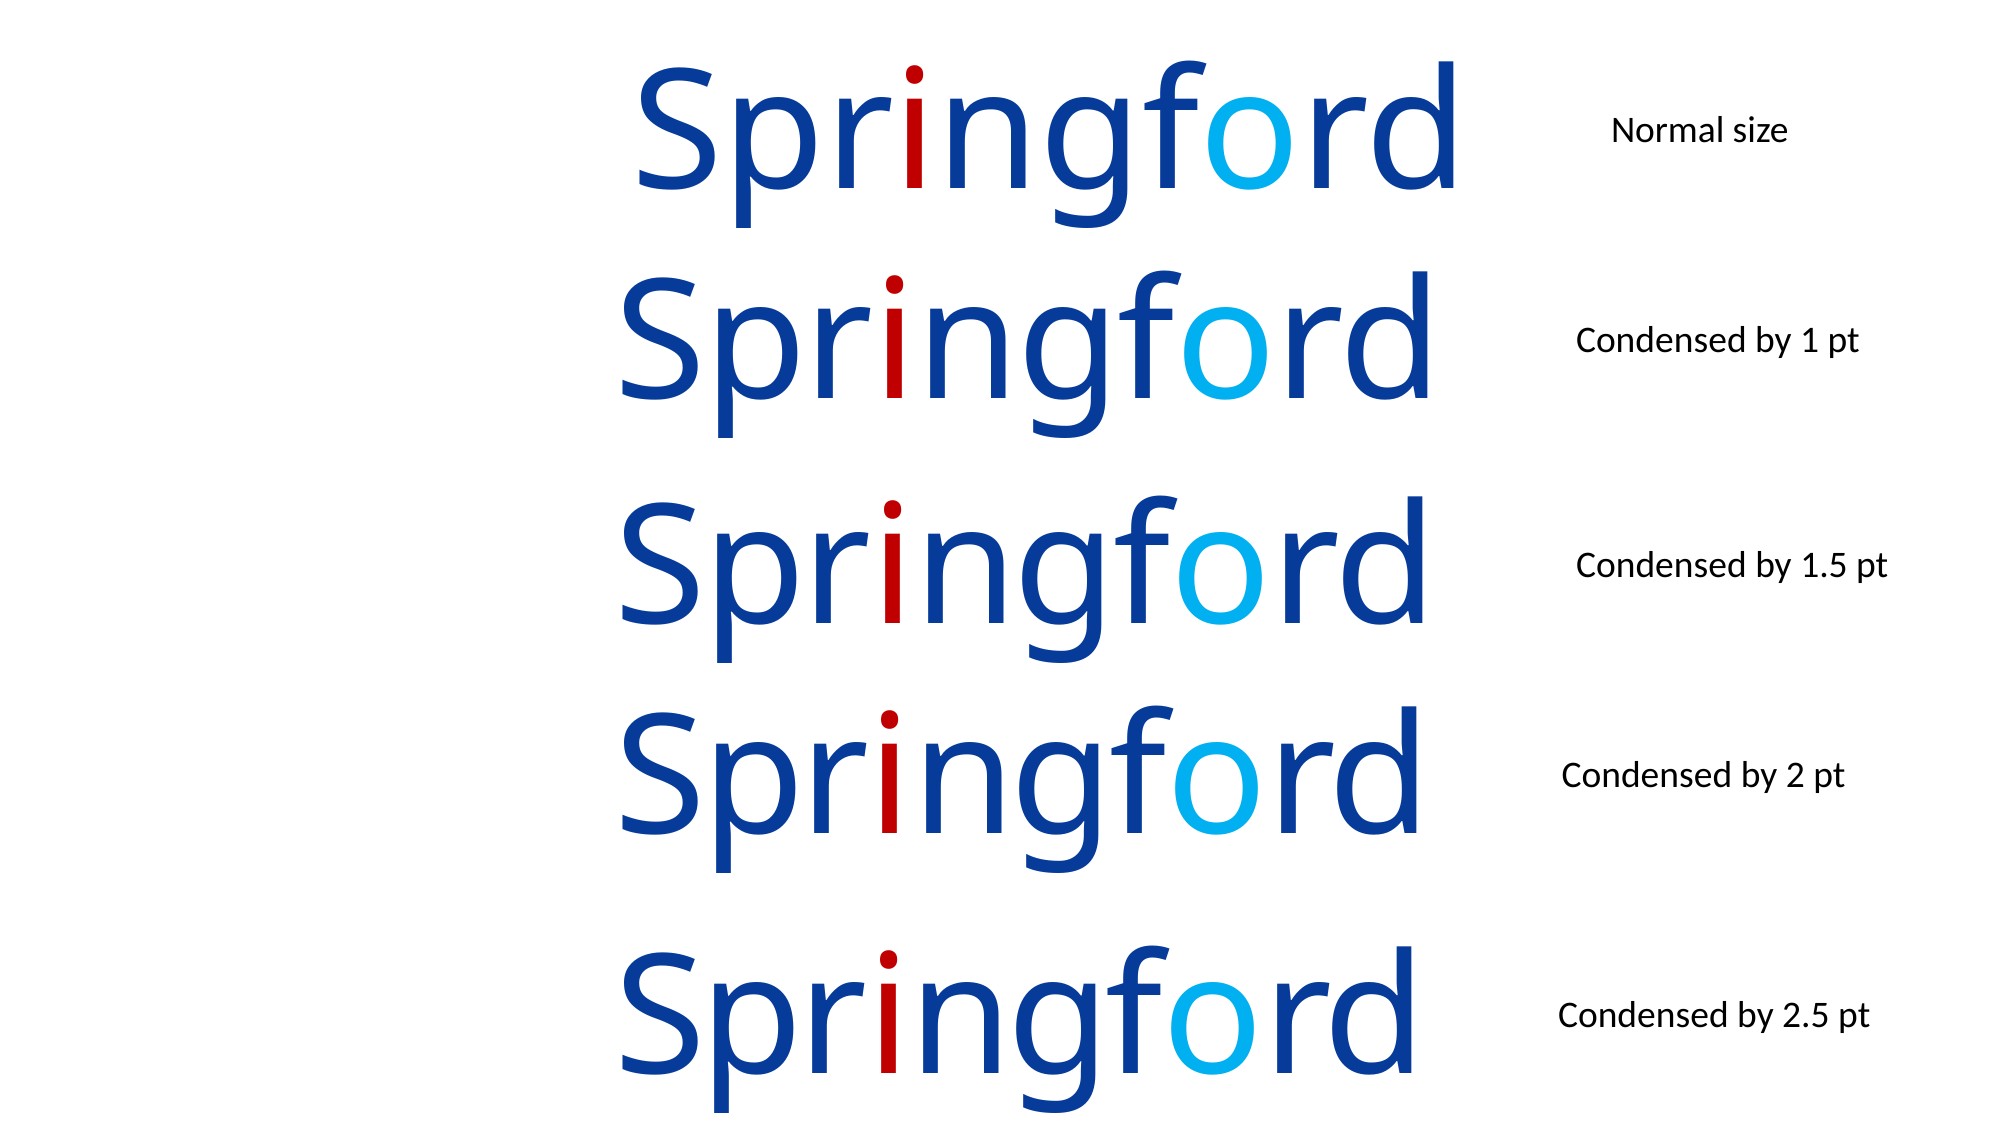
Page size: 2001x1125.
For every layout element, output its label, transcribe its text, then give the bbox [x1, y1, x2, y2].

text_box Springford [599, 659, 1500, 875]
text_box Condensed by 1.5 pt [1561, 532, 1904, 592]
text_box Springford [616, 14, 1484, 230]
text_box Normal size [1596, 97, 1805, 157]
text_box Springford [599, 224, 1500, 440]
text_box Springford [599, 449, 1500, 659]
text_box Springford [599, 899, 1500, 1115]
text_box Condensed by 2 pt [1546, 742, 1861, 802]
text_box Condensed by 1 pt [1561, 307, 1875, 367]
text_box Condensed by 2.5 pt [1543, 982, 1886, 1042]
